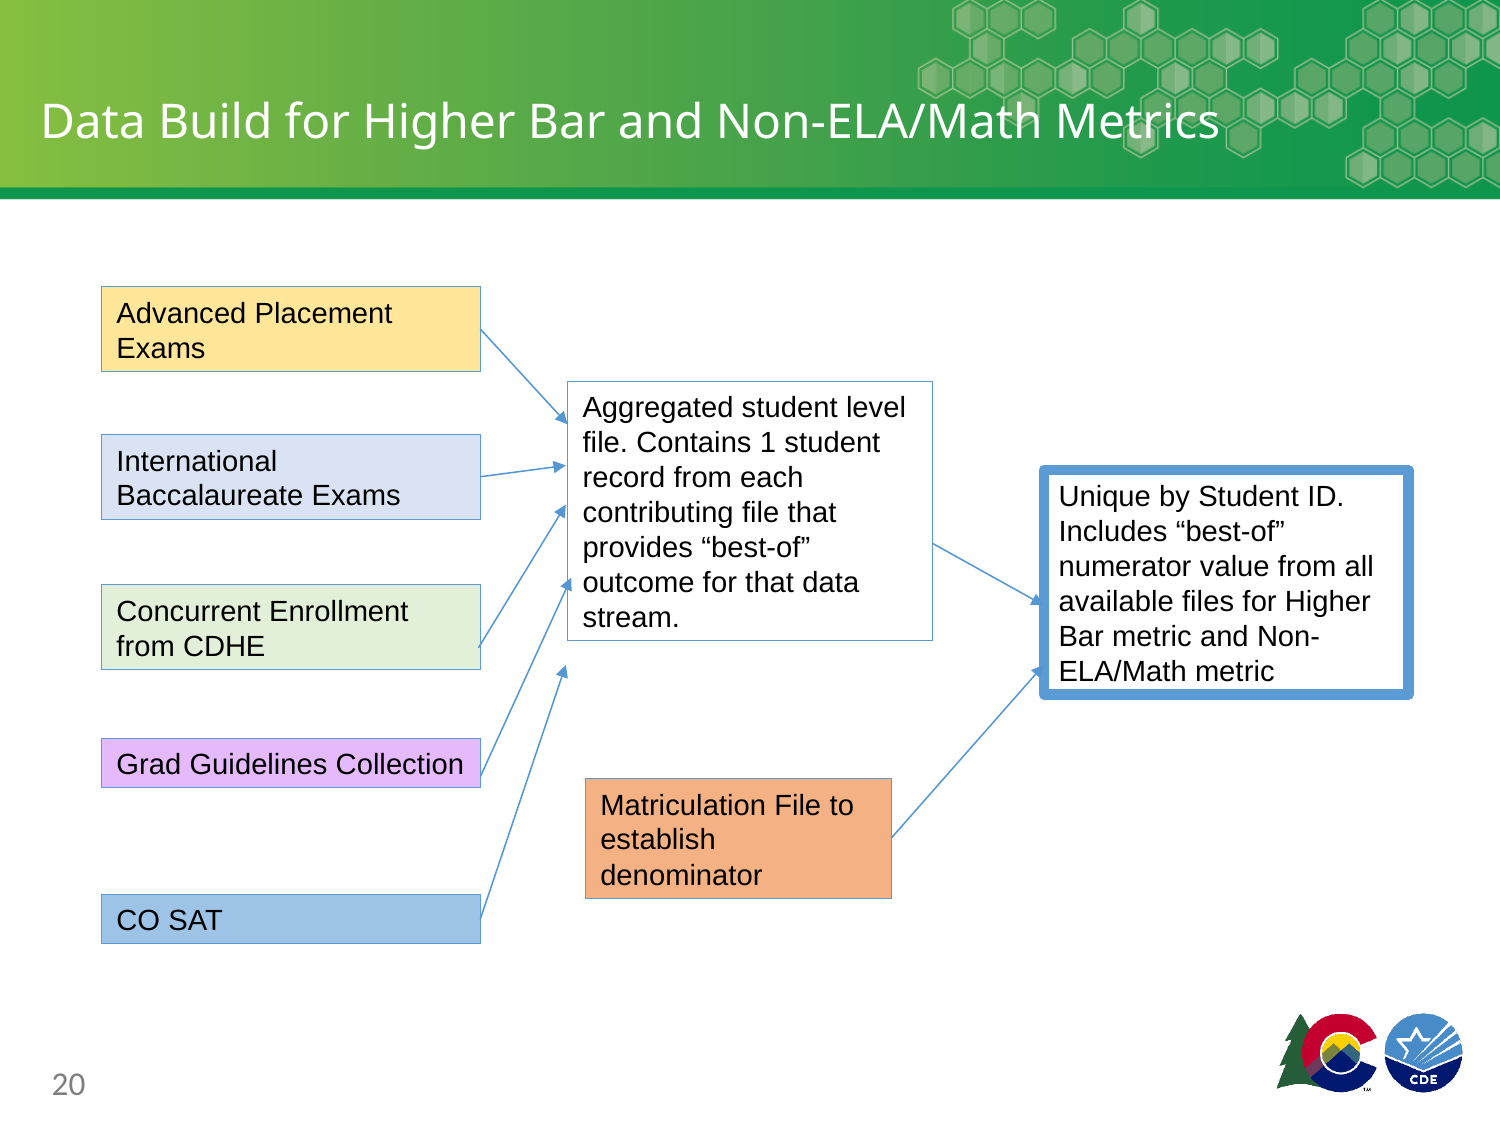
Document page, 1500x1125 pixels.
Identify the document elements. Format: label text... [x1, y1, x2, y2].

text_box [480, 577, 572, 777]
title Data Build for Higher Bar and Non-ELA/Math Metrics [40, 81, 1409, 166]
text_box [480, 465, 567, 488]
text_box Matriculation File to establish denominator [585, 778, 892, 899]
text_box International Baccalaureate Exams [101, 434, 481, 520]
text_box Grad Guidelines Collection [101, 738, 474, 788]
text_box CO SAT [101, 894, 481, 944]
slide_number 20 [36, 1054, 375, 1115]
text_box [480, 339, 568, 425]
text_box Unique by Student ID. Includes “best-of” numerator value from all available files for Higher Bar metric and Non-ELA/Math metric [1043, 470, 1409, 695]
picture [0, 0, 1500, 200]
text_box Aggregated student level file. Contains 1 student record from each contributing file that provides “best-of” outcome for that data stream. [567, 381, 933, 641]
picture [1275, 1012, 1463, 1093]
text_box Advanced Placement Exams [101, 286, 481, 372]
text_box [932, 543, 1045, 606]
text_box Concurrent Enrollment from CDHE [101, 584, 475, 670]
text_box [480, 664, 567, 925]
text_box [478, 504, 567, 578]
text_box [890, 664, 1045, 855]
